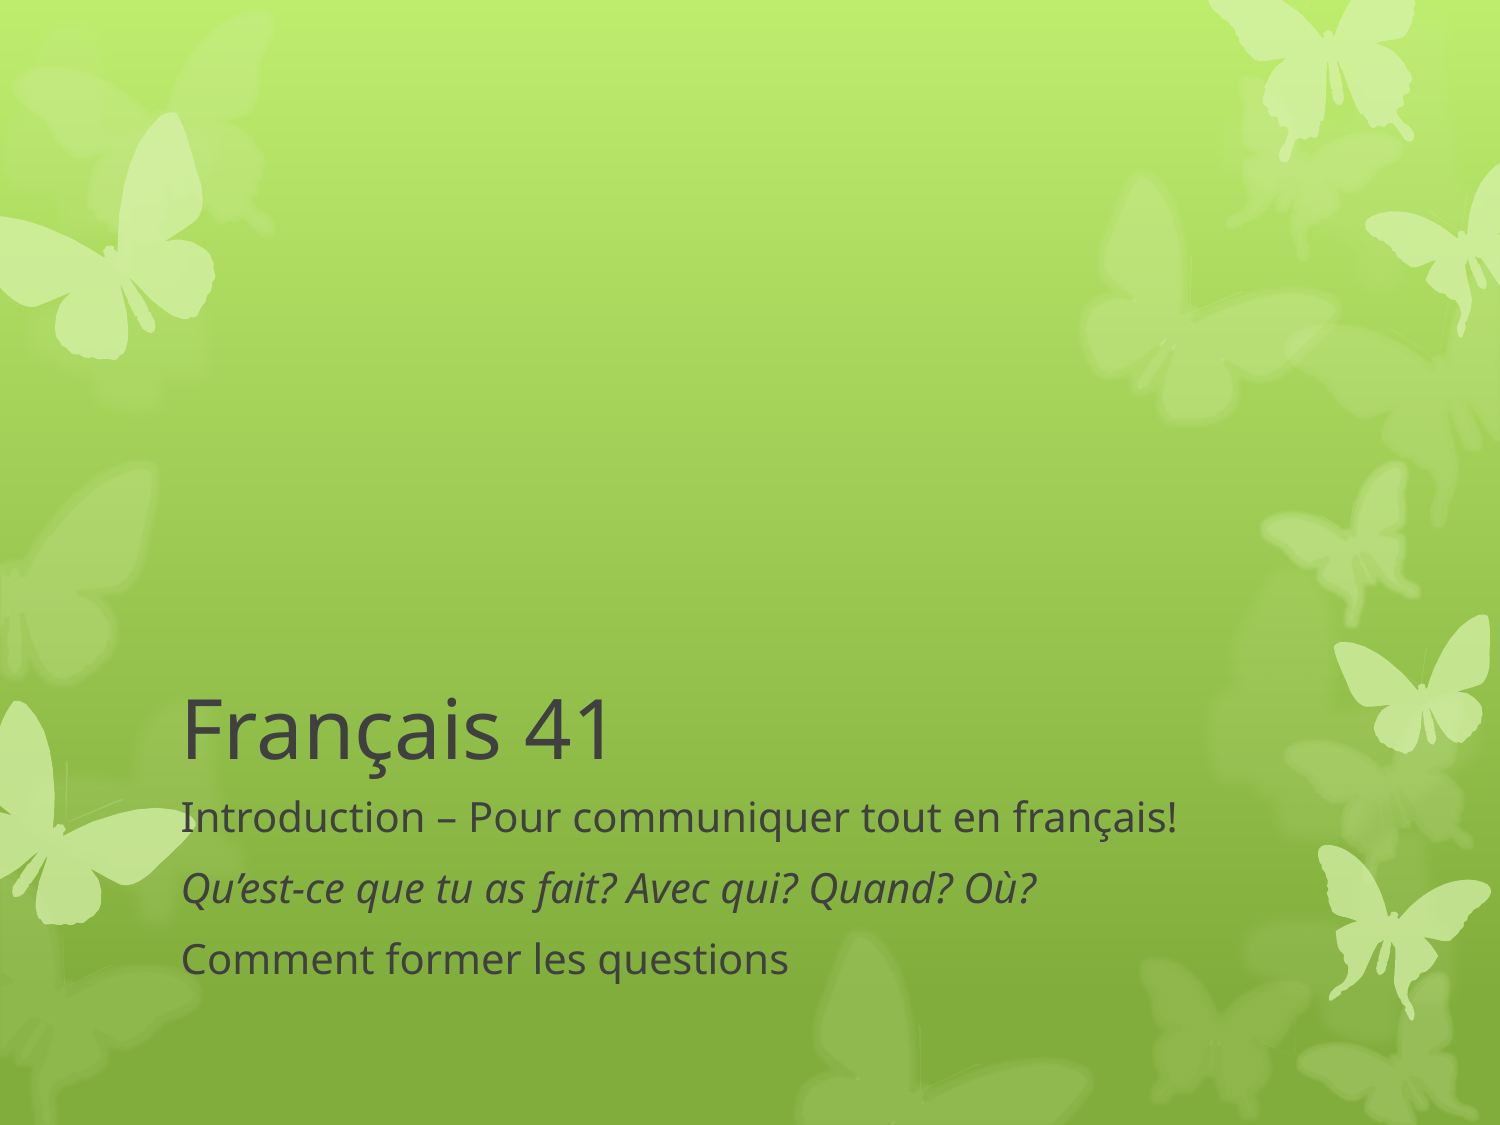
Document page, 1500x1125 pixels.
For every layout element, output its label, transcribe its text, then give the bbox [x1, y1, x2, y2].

title Français 41 [165, 542, 1334, 783]
subtitle Introduction – Pour communiquer tout en français! Qu’est-ce que tu as fait? Avec qui? Quand? Où? Comment former les questions [165, 783, 1363, 1076]
